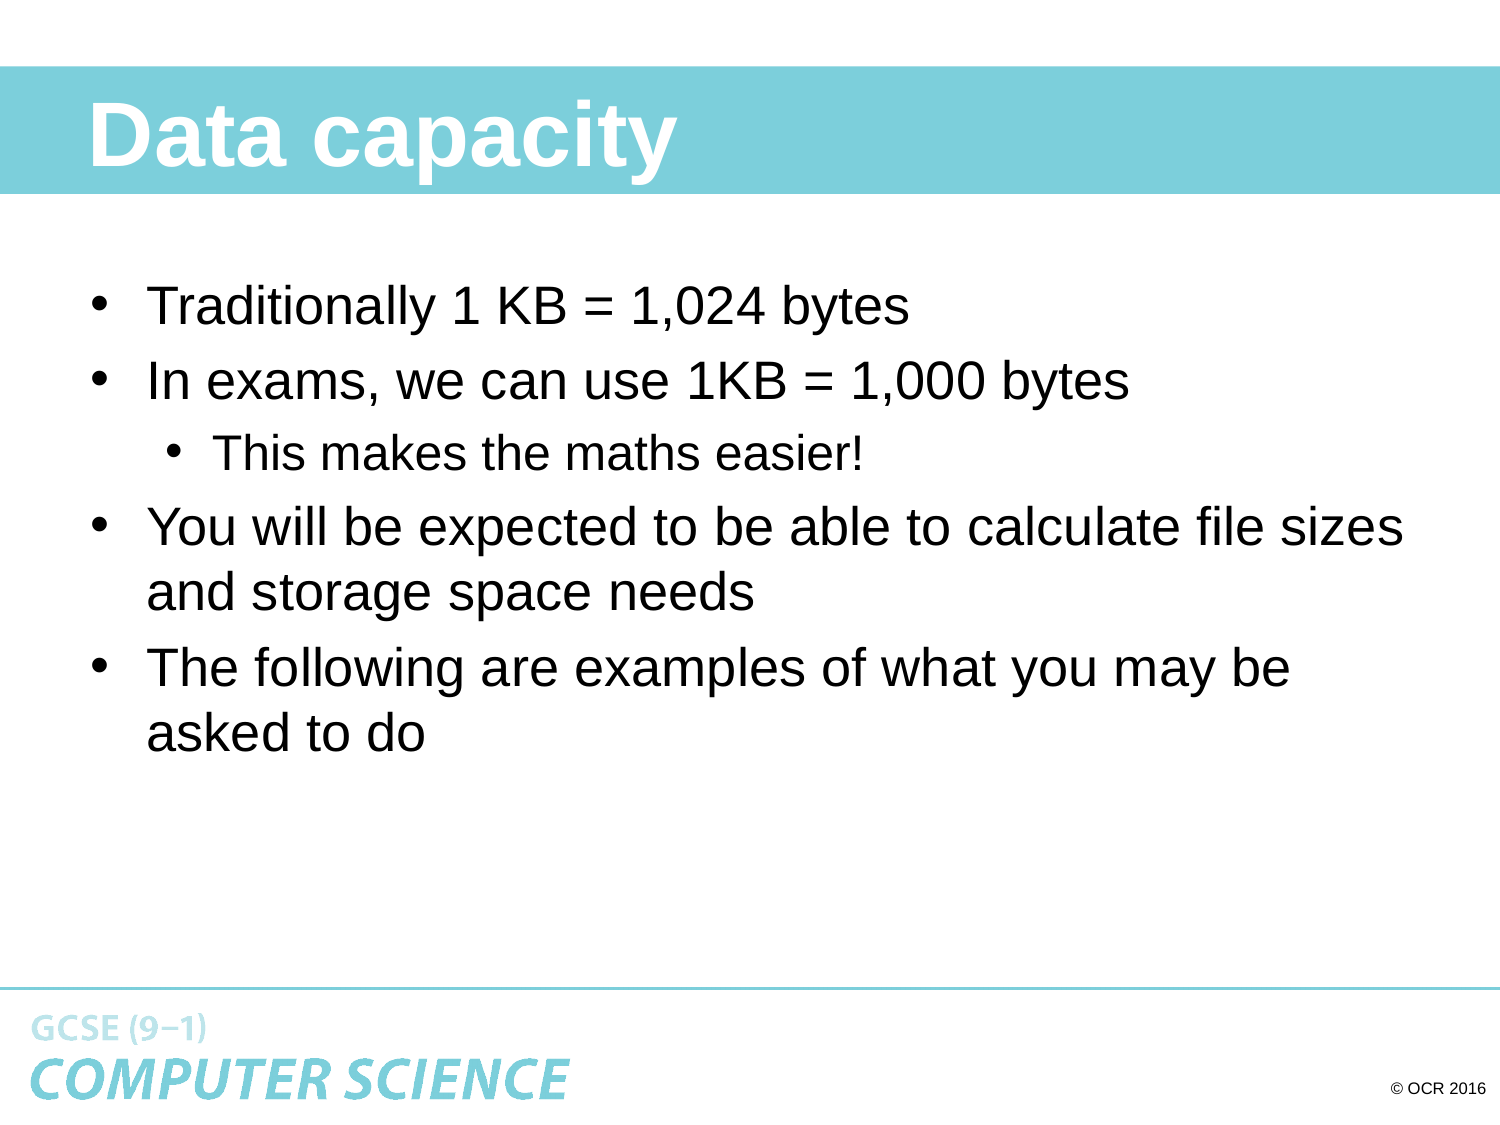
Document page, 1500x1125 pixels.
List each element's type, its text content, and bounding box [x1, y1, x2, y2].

list Traditionally 1 KB = 1,024 bytes In exams, we can use 1KB = 1,000 bytes This makes the maths easier! You will be expected to be able to calculate file sizes and storage space needs The following are examples of what you may be asked to do [75, 262, 1425, 965]
picture [0, 987, 1500, 1124]
title Data capacity [0, 66, 1500, 194]
